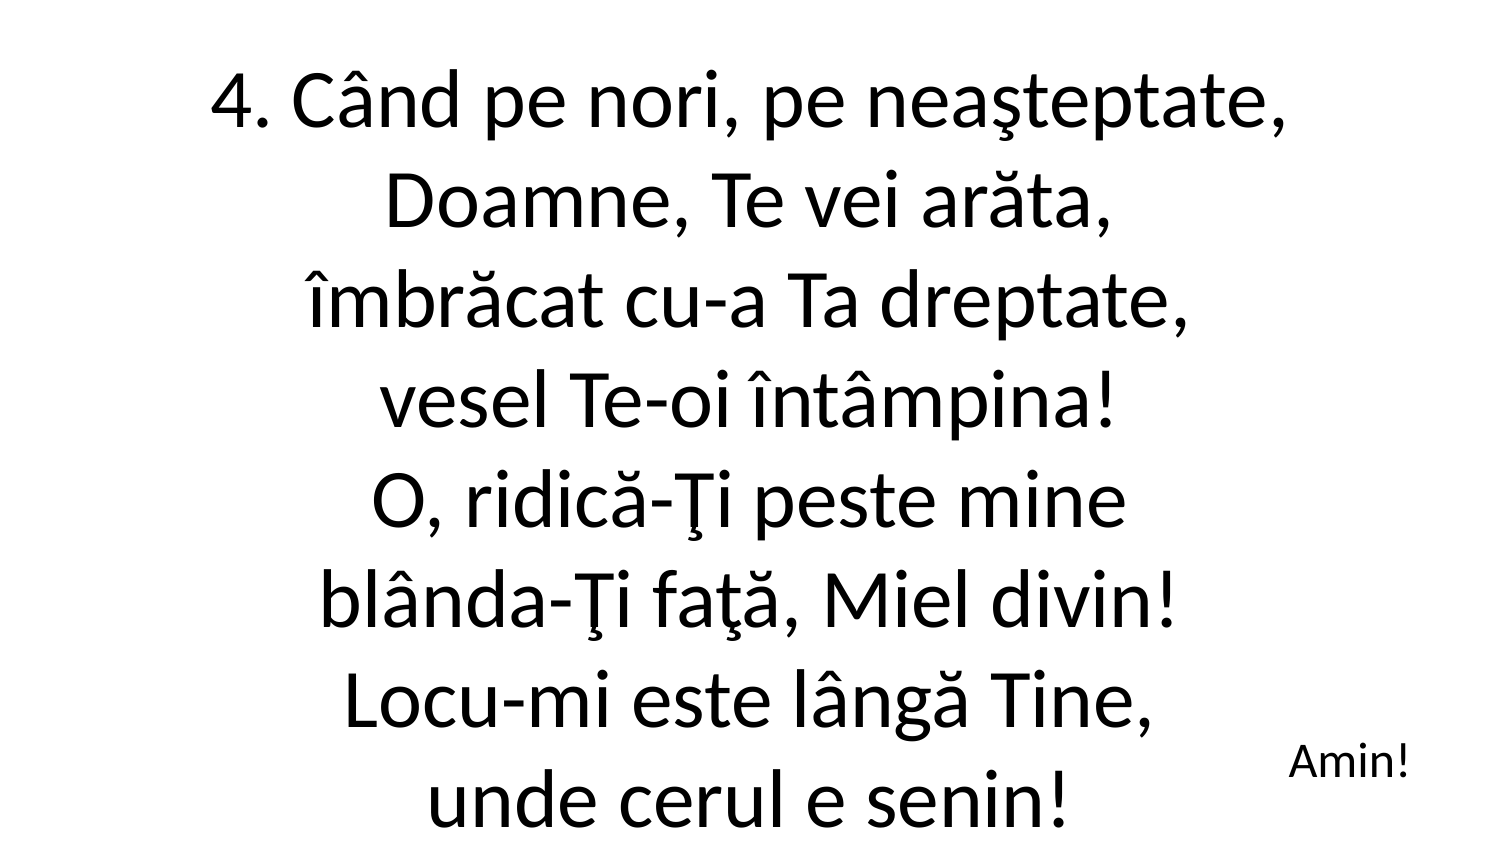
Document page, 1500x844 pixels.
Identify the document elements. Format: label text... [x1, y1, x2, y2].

text_box Amin! [1273, 674, 1427, 795]
text_box 4. Când pe nori, pe neaşteptate, Doamne, Te vei arăta, îmbrăcat cu-a Ta dreptate, vesel Te-oi întâmpina! O, ridică-Ţi peste mine blânda-Ţi faţă, Miel divin! Locu-mi este lângă Tine, unde cerul e senin! [195, 0, 1305, 844]
